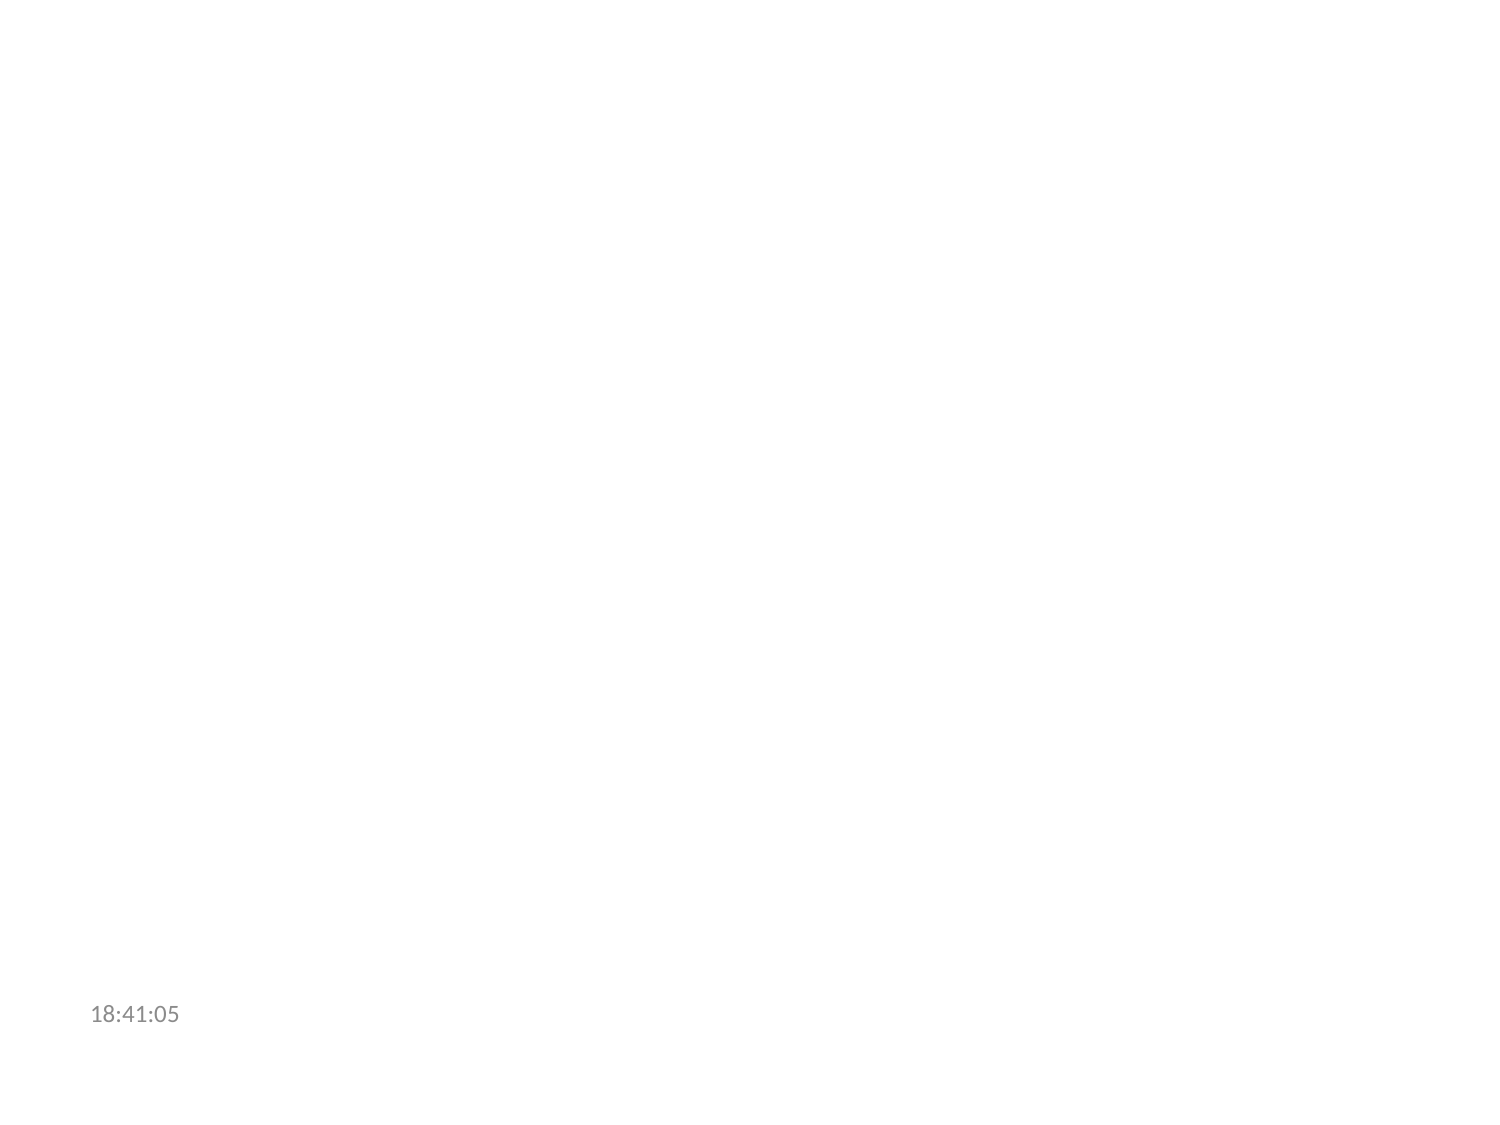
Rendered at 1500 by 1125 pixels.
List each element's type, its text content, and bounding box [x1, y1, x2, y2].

text_box 15:35:09 [75, 982, 425, 1043]
